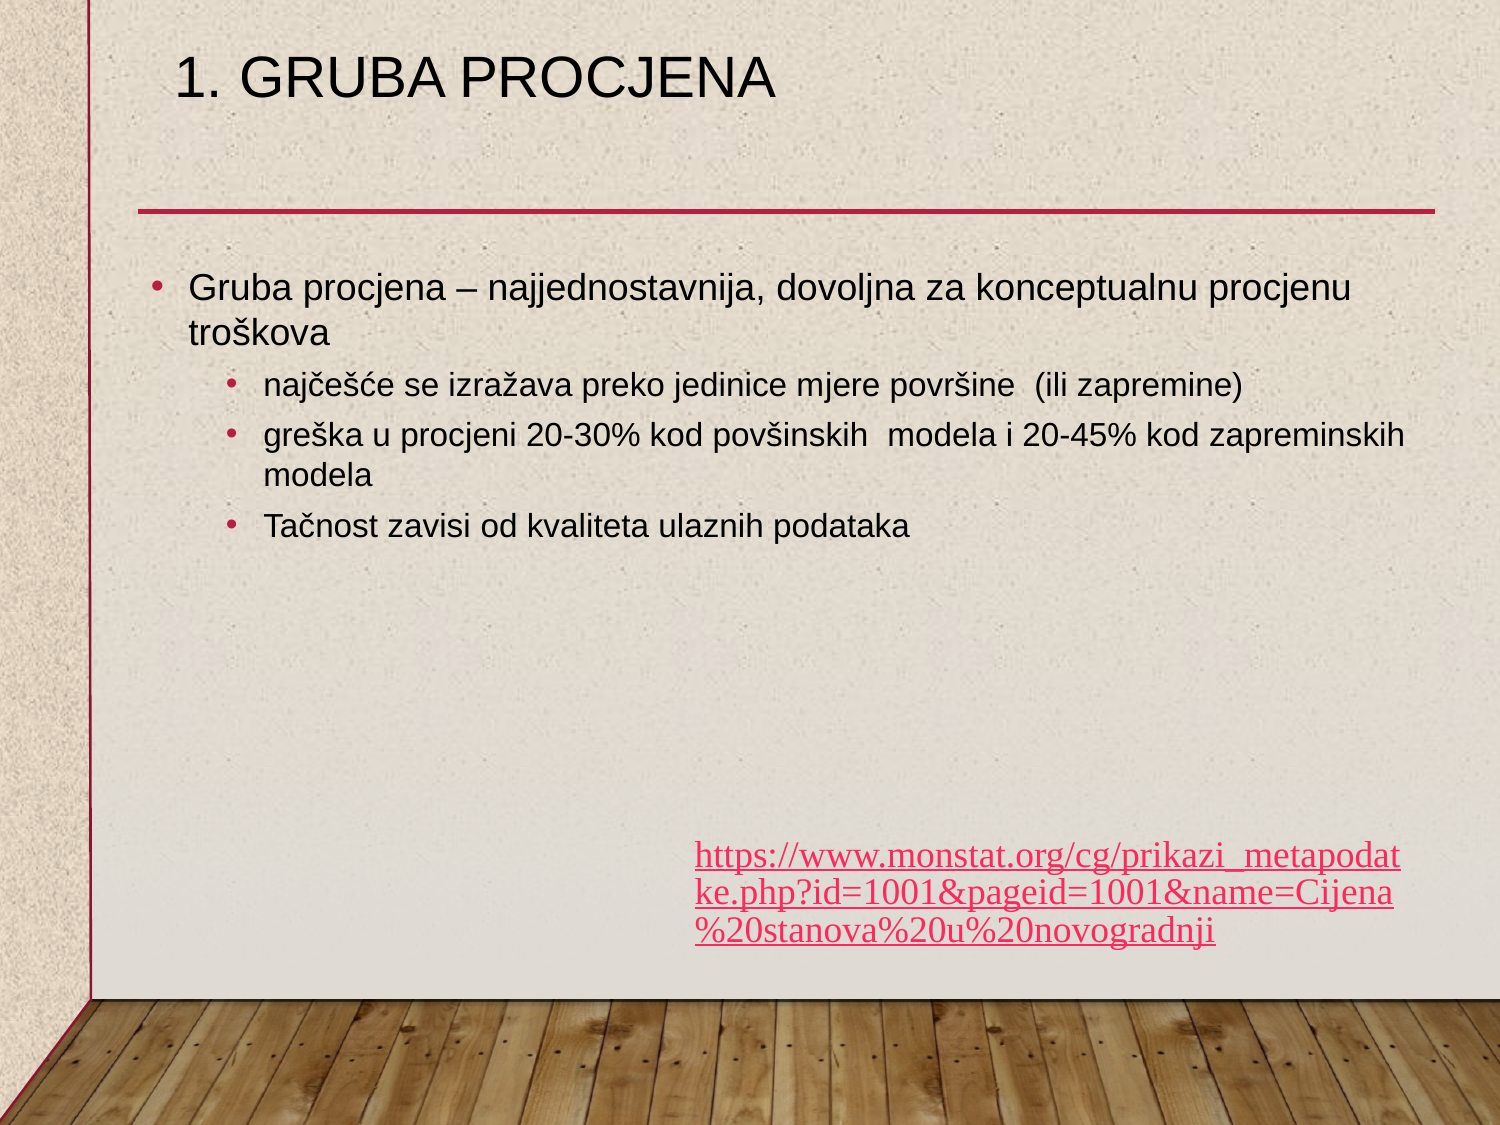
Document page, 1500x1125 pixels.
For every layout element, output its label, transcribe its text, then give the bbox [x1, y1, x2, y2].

picture [91, 0, 1500, 395]
title 1. GRUBA PROCJENA [159, 32, 1412, 205]
picture [0, 999, 1500, 1125]
list Gruba procjena – najjednostavnija, dovoljna za konceptualnu procjenu troškova najčešće se izražava preko jedinice mjere površine (ili zapremine) greška u procjeni 20-30% kod povšinskih modela i 20-45% kod zapreminskih modela Tačnost zavisi od kvaliteta ulaznih podataka [135, 255, 1436, 976]
text_box https://www.monstat.org/cg/prikazi_metapodatke.php?id=1001&pageid=1001&name=Cijena%20stanova%20u%20novogradnji [679, 822, 1430, 883]
